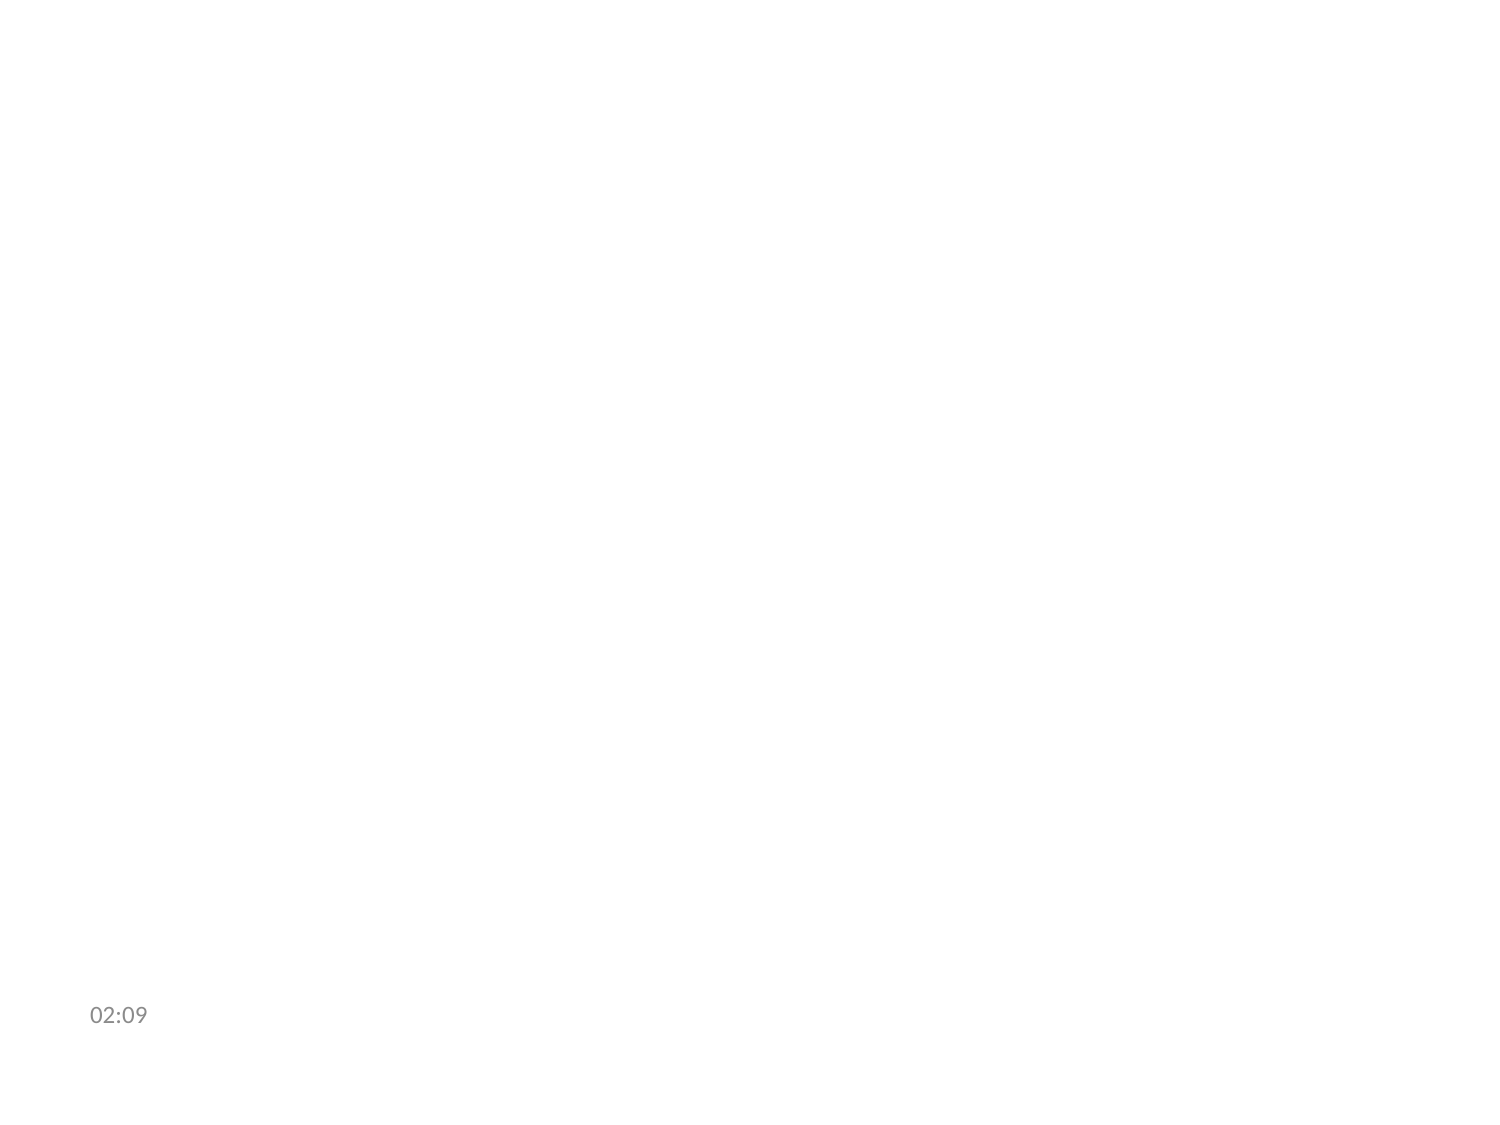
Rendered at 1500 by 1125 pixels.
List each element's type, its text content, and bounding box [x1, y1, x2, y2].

text_box 15:35 [75, 983, 425, 1044]
